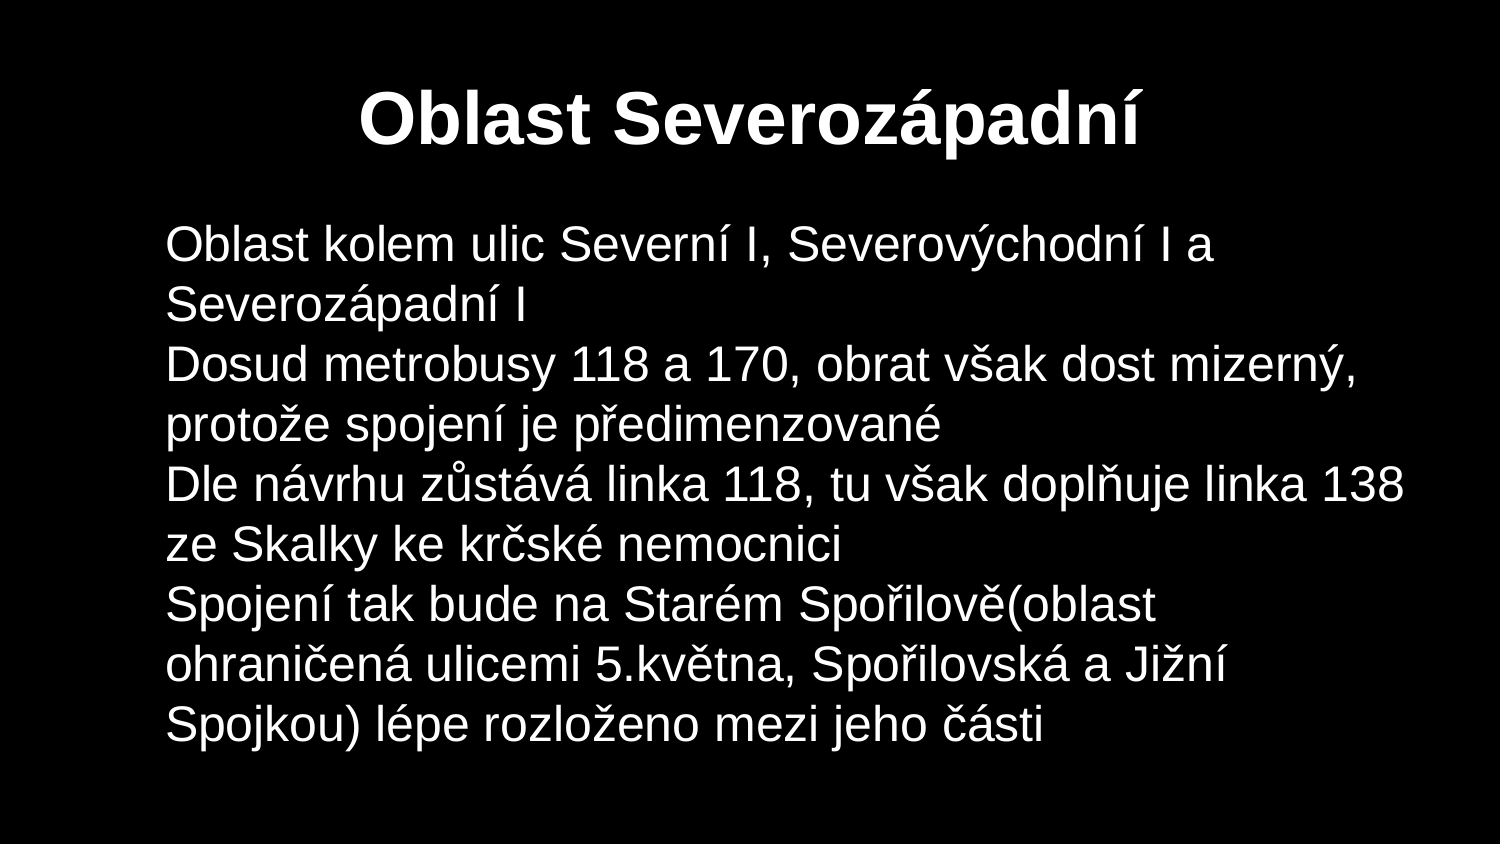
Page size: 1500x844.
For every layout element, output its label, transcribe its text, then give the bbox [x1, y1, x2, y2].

list Oblast kolem ulic Severní I, Severovýchodní I a Severozápadní I Dosud metrobusy 118 a 170, obrat však dost mizerný, protože spojení je předimenzované Dle návrhu zůstává linka 118, tu však doplňuje linka 138 ze Skalky ke krčské nemocnici Spojení tak bude na Starém Spořilově(oblast ohraničená ulicemi 5.května, Spořilovská a Jižní Spojkou) lépe rozloženo mezi jeho části [75, 196, 1425, 767]
title Oblast Severozápadní [75, 3, 1425, 175]
